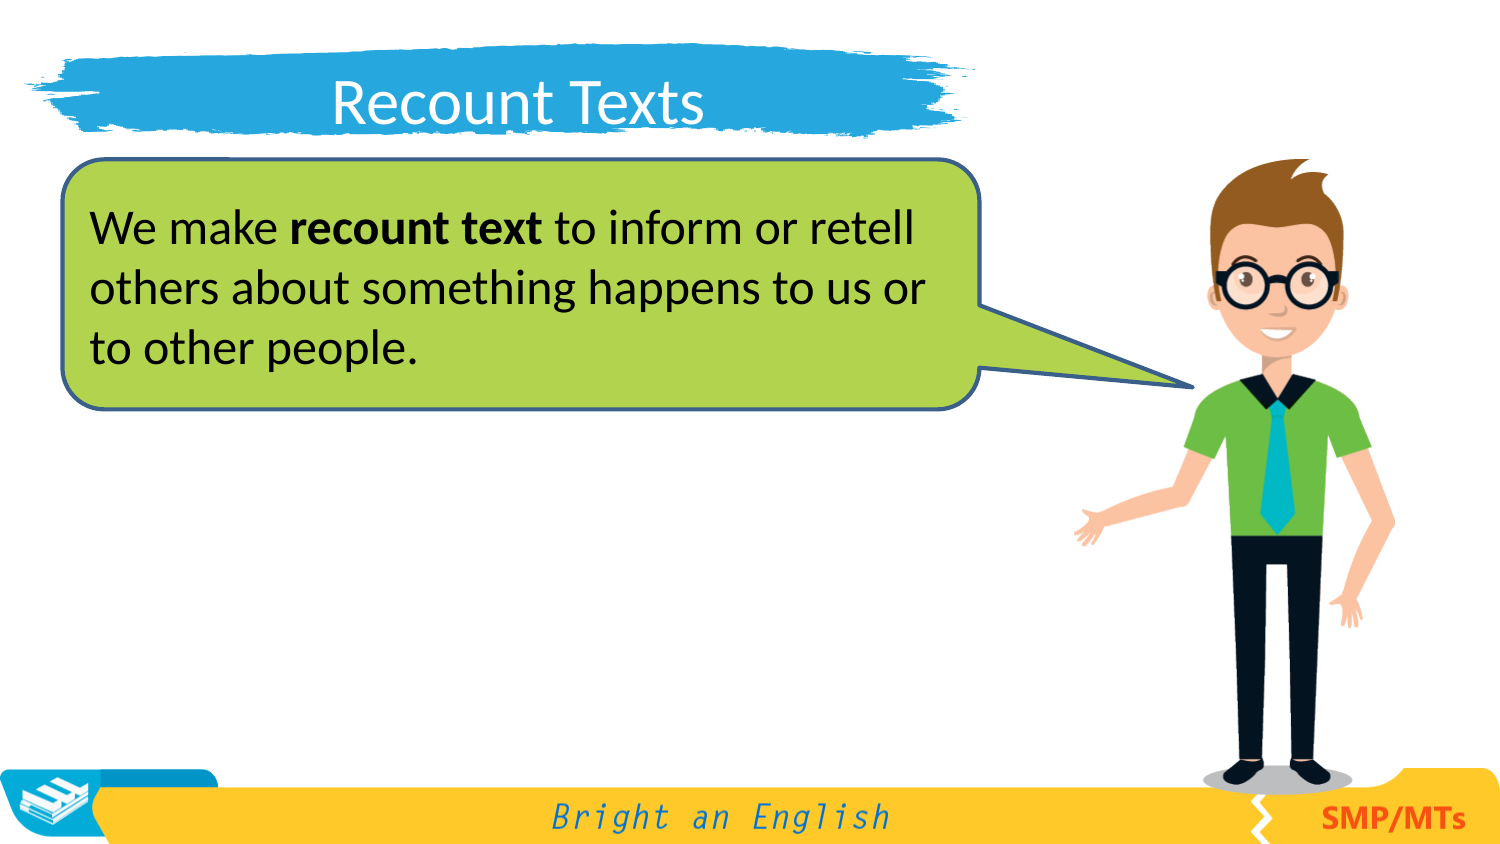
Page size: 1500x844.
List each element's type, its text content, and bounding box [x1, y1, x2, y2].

picture [24, 43, 976, 141]
picture [20, 778, 88, 823]
picture [0, 159, 1500, 844]
text_box We make recount text to inform or retell others about something happens to us or to other people. [60, 157, 1069, 412]
